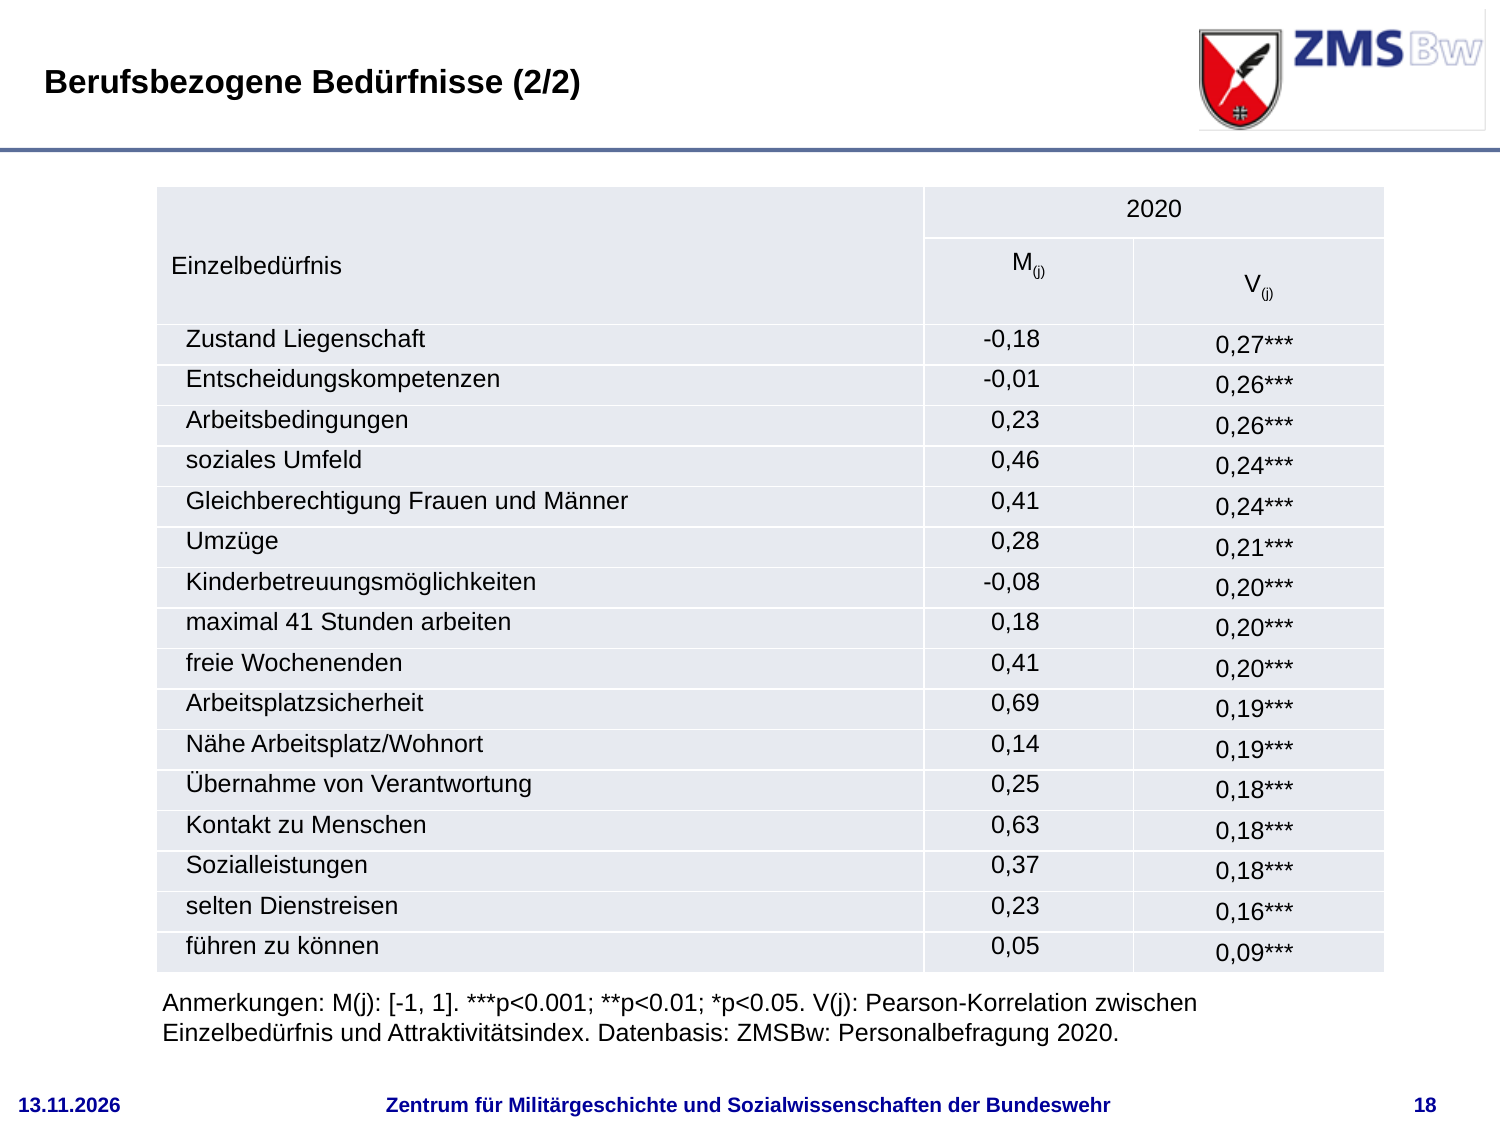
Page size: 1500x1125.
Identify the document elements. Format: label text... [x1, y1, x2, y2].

table_cell 0,20*** [1134, 568, 1384, 607]
table_cell 0,28 [925, 528, 1133, 567]
table_cell 0,24*** [1134, 447, 1384, 486]
table_cell 0,23 [925, 406, 1133, 445]
table_cell 0,26*** [1134, 406, 1384, 445]
table_cell M(j) [925, 239, 1133, 324]
table_header Einzelbedürfnis [157, 187, 923, 324]
table_cell Zustand Liegenschaft [157, 325, 923, 364]
table_cell Gleichberechtigung Frauen und Männer [157, 487, 923, 526]
table_cell Umzüge [157, 528, 923, 567]
table_cell Kinderbetreuungsmöglichkeiten [157, 568, 923, 607]
table_cell 0,18*** [1134, 811, 1384, 850]
table_cell Arbeitsplatzsicherheit [157, 690, 923, 729]
table_cell 0,24*** [1134, 487, 1384, 526]
table_cell 0,21*** [1134, 528, 1384, 567]
table_cell 0,05 [925, 933, 1133, 972]
text_box Berufsbezogene Bedürfnisse (2/2) [29, 52, 987, 108]
table_cell 0,63 [925, 811, 1133, 850]
table_cell Kontakt zu Menschen [157, 811, 923, 850]
table_cell 0,41 [925, 487, 1133, 526]
picture [1199, 9, 1487, 132]
table_cell -0,18 [925, 325, 1133, 364]
table_cell 0,18*** [1134, 771, 1384, 810]
table_cell Arbeitsbedingungen [157, 406, 923, 445]
table_cell 0,69 [925, 690, 1133, 729]
table_cell 0,14 [925, 730, 1133, 769]
table_cell Sozialleistungen [157, 852, 923, 891]
table_cell soziales Umfeld [157, 447, 923, 486]
table_cell freie Wochenenden [157, 649, 923, 688]
table_cell 0,16*** [1134, 892, 1384, 931]
table_cell 0,20*** [1134, 609, 1384, 648]
table_cell 0,18 [925, 609, 1133, 648]
table_cell 0,37 [925, 852, 1133, 891]
table_cell 0,20*** [1134, 649, 1384, 688]
table_cell Übernahme von Verantwortung [157, 771, 923, 810]
table_cell 0,19*** [1134, 730, 1384, 769]
table_cell 0,09*** [1134, 933, 1384, 972]
table_cell Entscheidungskompetenzen [157, 366, 923, 405]
table_header 2020 [925, 187, 1384, 237]
table_cell V(j) [1134, 239, 1384, 324]
table_cell führen zu können [157, 933, 923, 972]
table_cell 0,46 [925, 447, 1133, 486]
table_cell Nähe Arbeitsplatz/Wohnort [157, 730, 923, 769]
table_cell 0,25 [925, 771, 1133, 810]
table_cell 0,19*** [1134, 690, 1384, 729]
table_cell -0,01 [925, 366, 1133, 405]
table_cell 0,27*** [1134, 325, 1384, 364]
table_cell 0,26*** [1134, 366, 1384, 405]
text_box Anmerkungen: M(j): [-1, 1]. ***p<0.001; **p<0.01; *p<0.05. V(j): Pearson-Korrelation zwischen Einzelbedürfnis und Attraktivitätsindex. Datenbasis: ZMSBw: Personalbefragung 2020. [147, 978, 1385, 1054]
table_cell maximal 41 Stunden arbeiten [157, 609, 923, 648]
table_cell selten Dienstreisen [157, 892, 923, 931]
table_cell 0,18*** [1134, 852, 1384, 891]
table_cell -0,08 [925, 568, 1133, 607]
table_cell 0,23 [925, 892, 1133, 931]
table_cell 0,41 [925, 649, 1133, 688]
